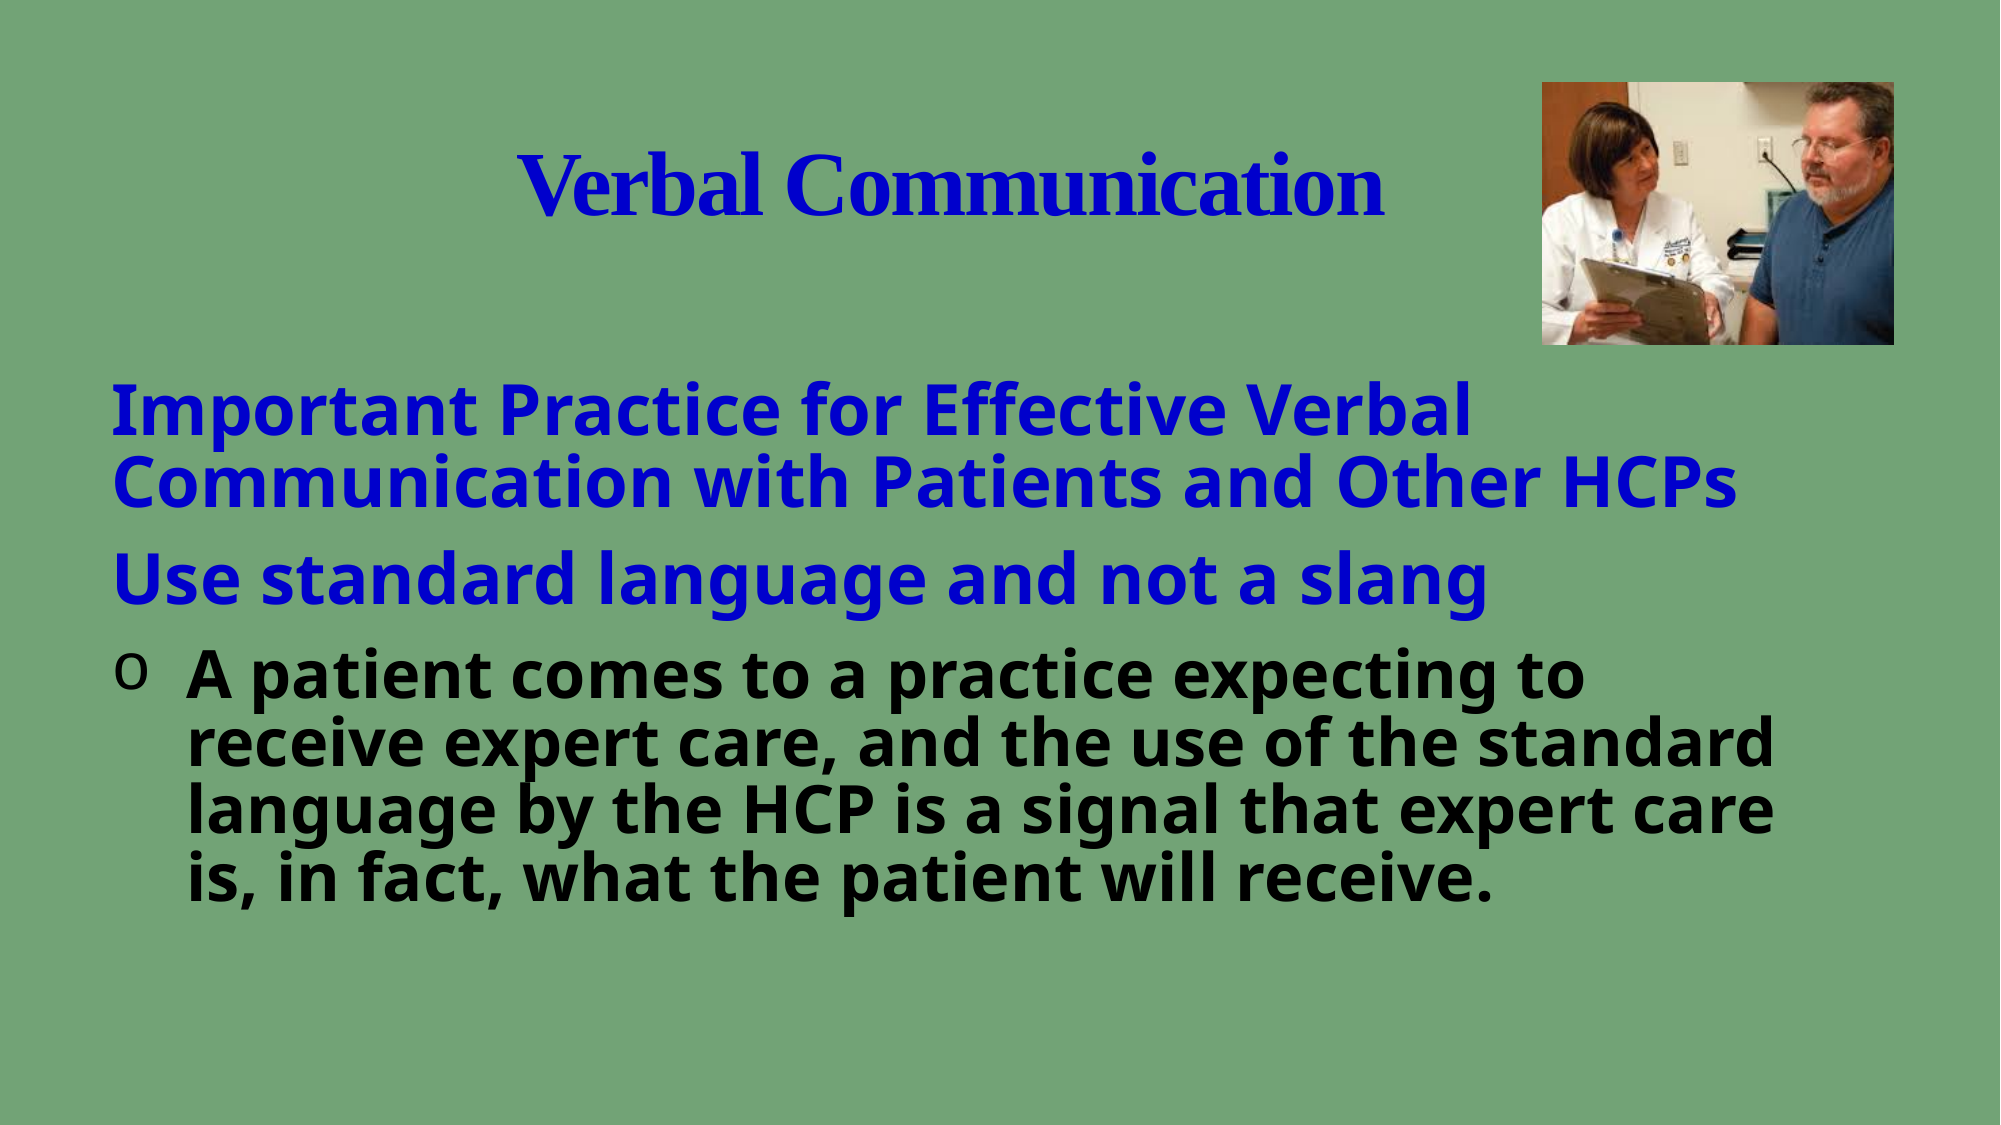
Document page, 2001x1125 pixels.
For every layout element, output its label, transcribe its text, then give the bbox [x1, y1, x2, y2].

picture [1541, 82, 1894, 346]
subtitle Important Practice for Effective Verbal Communication with Patients and Other HCPs Use standard language and not a slang A patient comes to a practice expecting to receive expert care, and the use of the standard language by the HCP is a signal that expert care is, in fact, what the patient will receive. [96, 369, 1836, 913]
title Verbal Communication [227, 105, 1541, 241]
